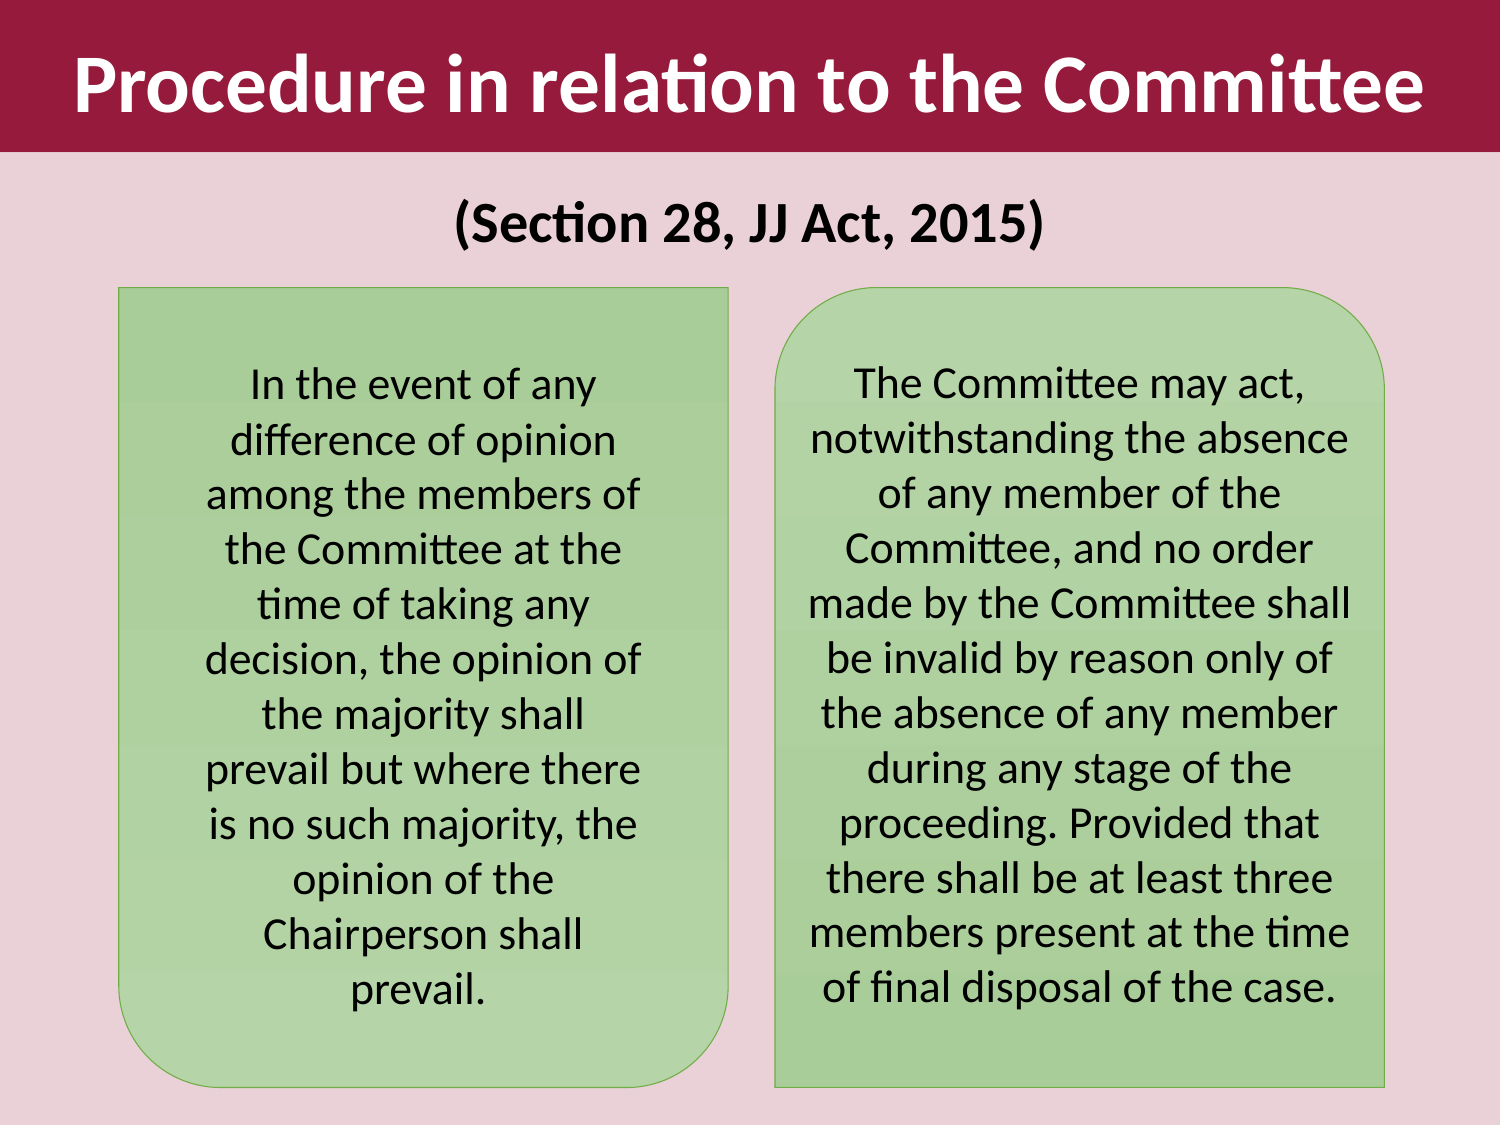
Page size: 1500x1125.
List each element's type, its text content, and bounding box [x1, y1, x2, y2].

text_box In the event of any difference of opinion among the members of the Committee at the time of taking any decision, the opinion of the majority shall prevail but where there is no such majority, the opinion of the Chairperson shall prevail. [182, 346, 664, 1022]
text_box (Section 28, JJ Act, 2015) [0, 176, 1500, 262]
text_box [118, 287, 729, 1089]
list The Committee may act, notwithstanding the absence of any member of the Committee, and no order made by the Committee shall be invalid by reason only of the absence of any member during any stage of the proceeding. Provided that there shall be at least three members present at the time of final disposal of the case. [790, 345, 1369, 1031]
text_box Procedure in relation to the Committee [0, 21, 1500, 122]
text_box [774, 286, 1385, 1088]
